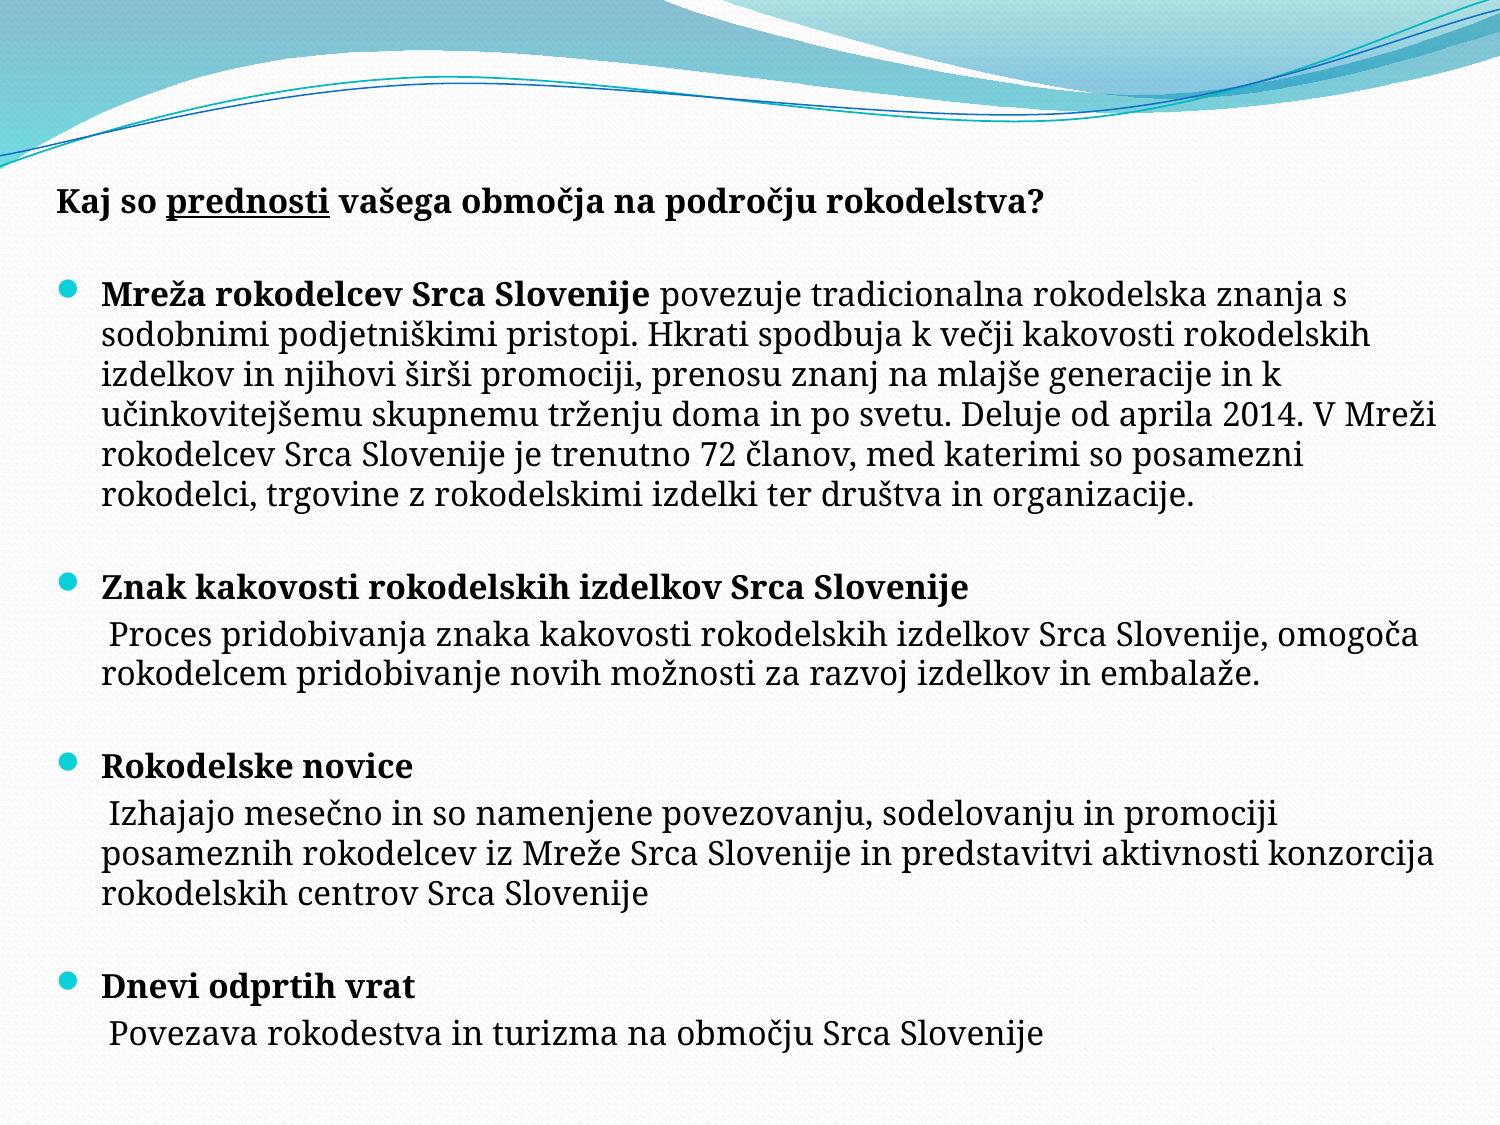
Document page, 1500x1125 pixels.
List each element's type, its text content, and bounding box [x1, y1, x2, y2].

list Kaj so prednosti vašega območja na področju rokodelstva? Mreža rokodelcev Srca Slovenije povezuje tradicionalna rokodelska znanja s sodobnimi podjetniškimi pristopi. Hkrati spodbuja k večji kakovosti rokodelskih izdelkov in njihovi širši promociji, prenosu znanj na mlajše generacije in k učinkovitejšemu skupnemu trženju doma in po svetu. Deluje od aprila 2014. V Mreži rokodelcev Srca Slovenije je trenutno 72 članov, med katerimi so posamezni rokodelci, trgovine z rokodelskimi izdelki ter društva in organizacije. Znak kakovosti rokodelskih izdelkov Srca Slovenije Proces pridobivanja znaka kakovosti rokodelskih izdelkov Srca Slovenije, omogoča rokodelcem pridobivanje novih možnosti za razvoj izdelkov in embalaže. Rokodelske novice Izhajajo mesečno in so namenjene povezovanju, sodelovanju in promociji posameznih rokodelcev iz Mreže Srca Slovenije in predstavitvi aktivnosti konzorcija rokodelskih centrov Srca Slovenije Dnevi odprtih vrat Povezava rokodestva in turizma na območju Srca Slovenije [41, 172, 1459, 1071]
